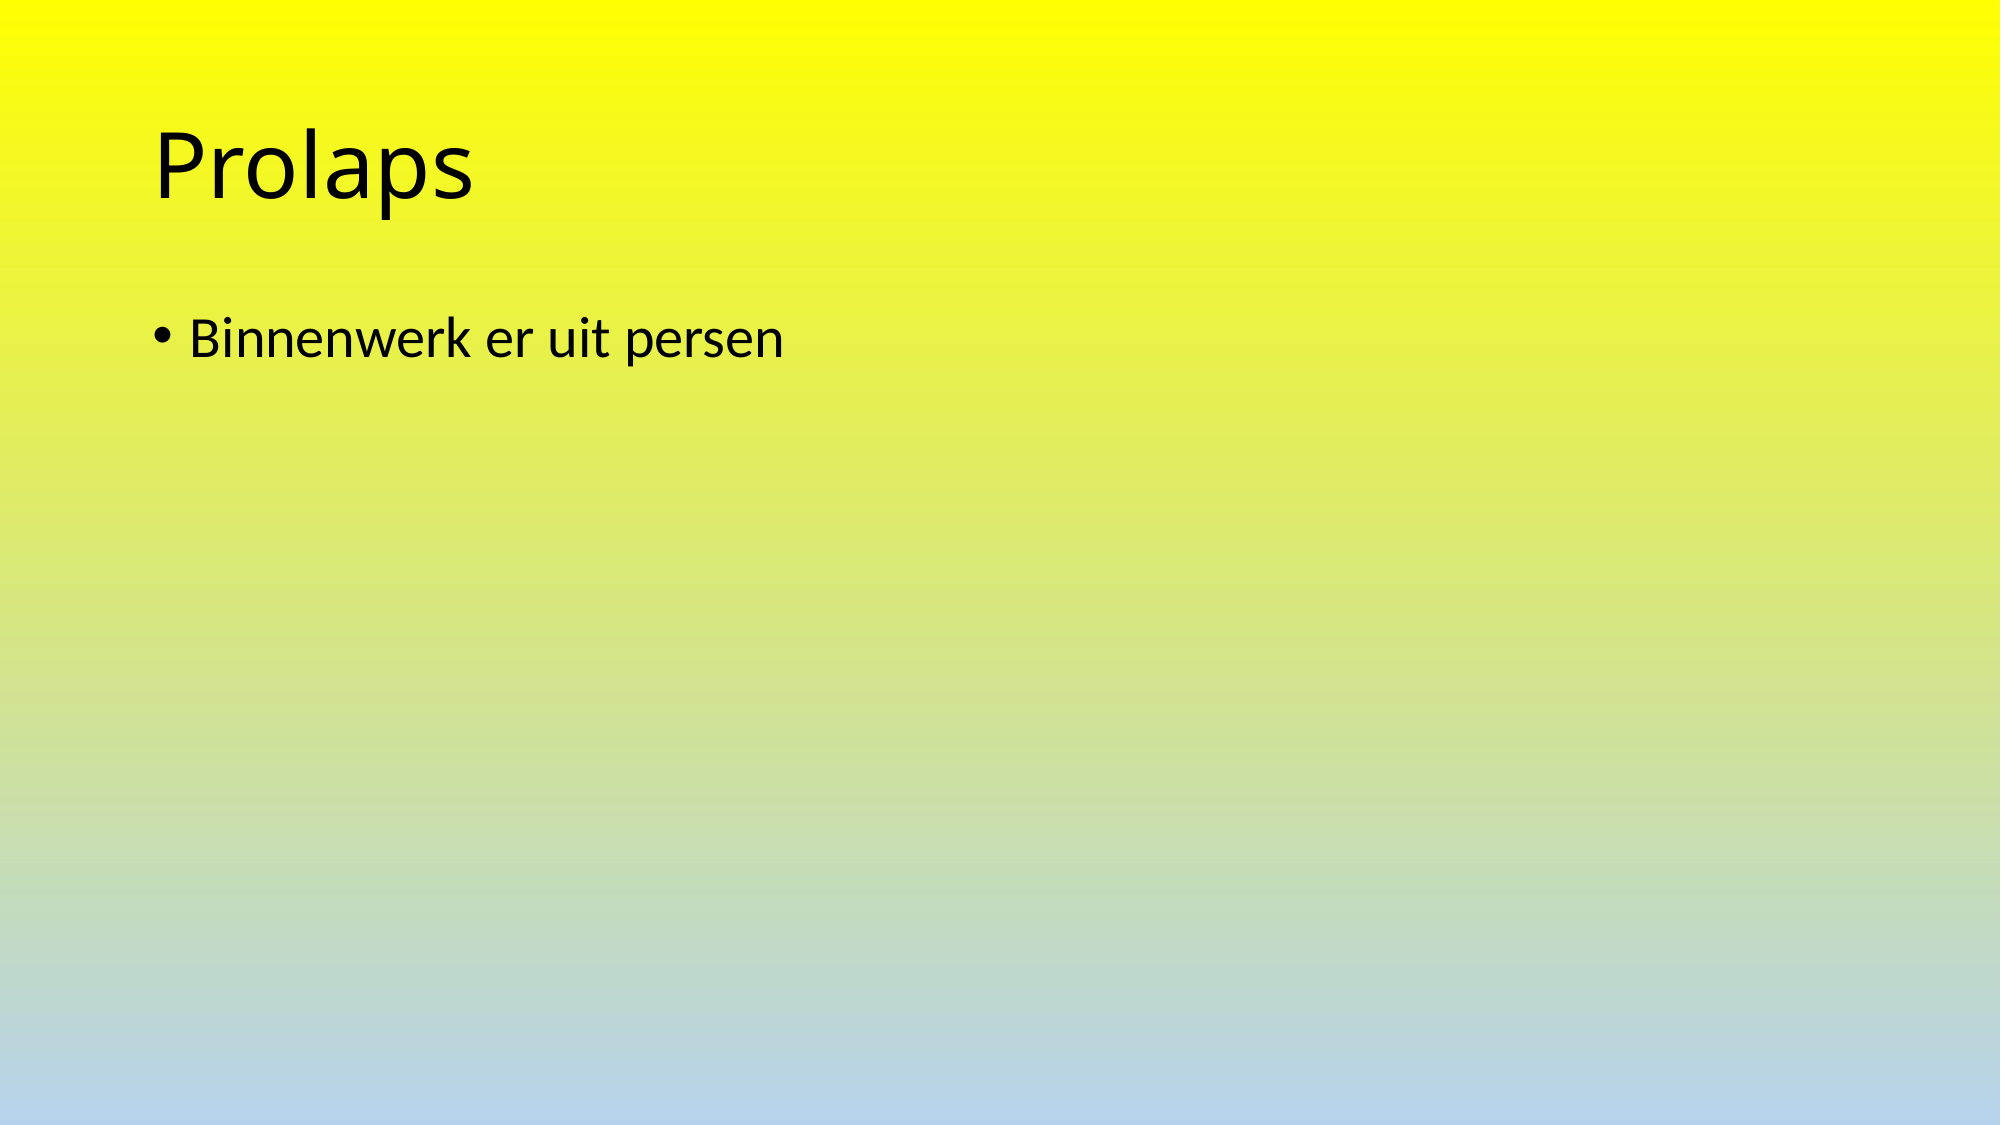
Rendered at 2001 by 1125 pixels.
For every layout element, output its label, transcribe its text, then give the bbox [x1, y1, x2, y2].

title Prolaps [137, 59, 1863, 278]
list Binnenwerk er uit persen [137, 299, 1863, 1014]
